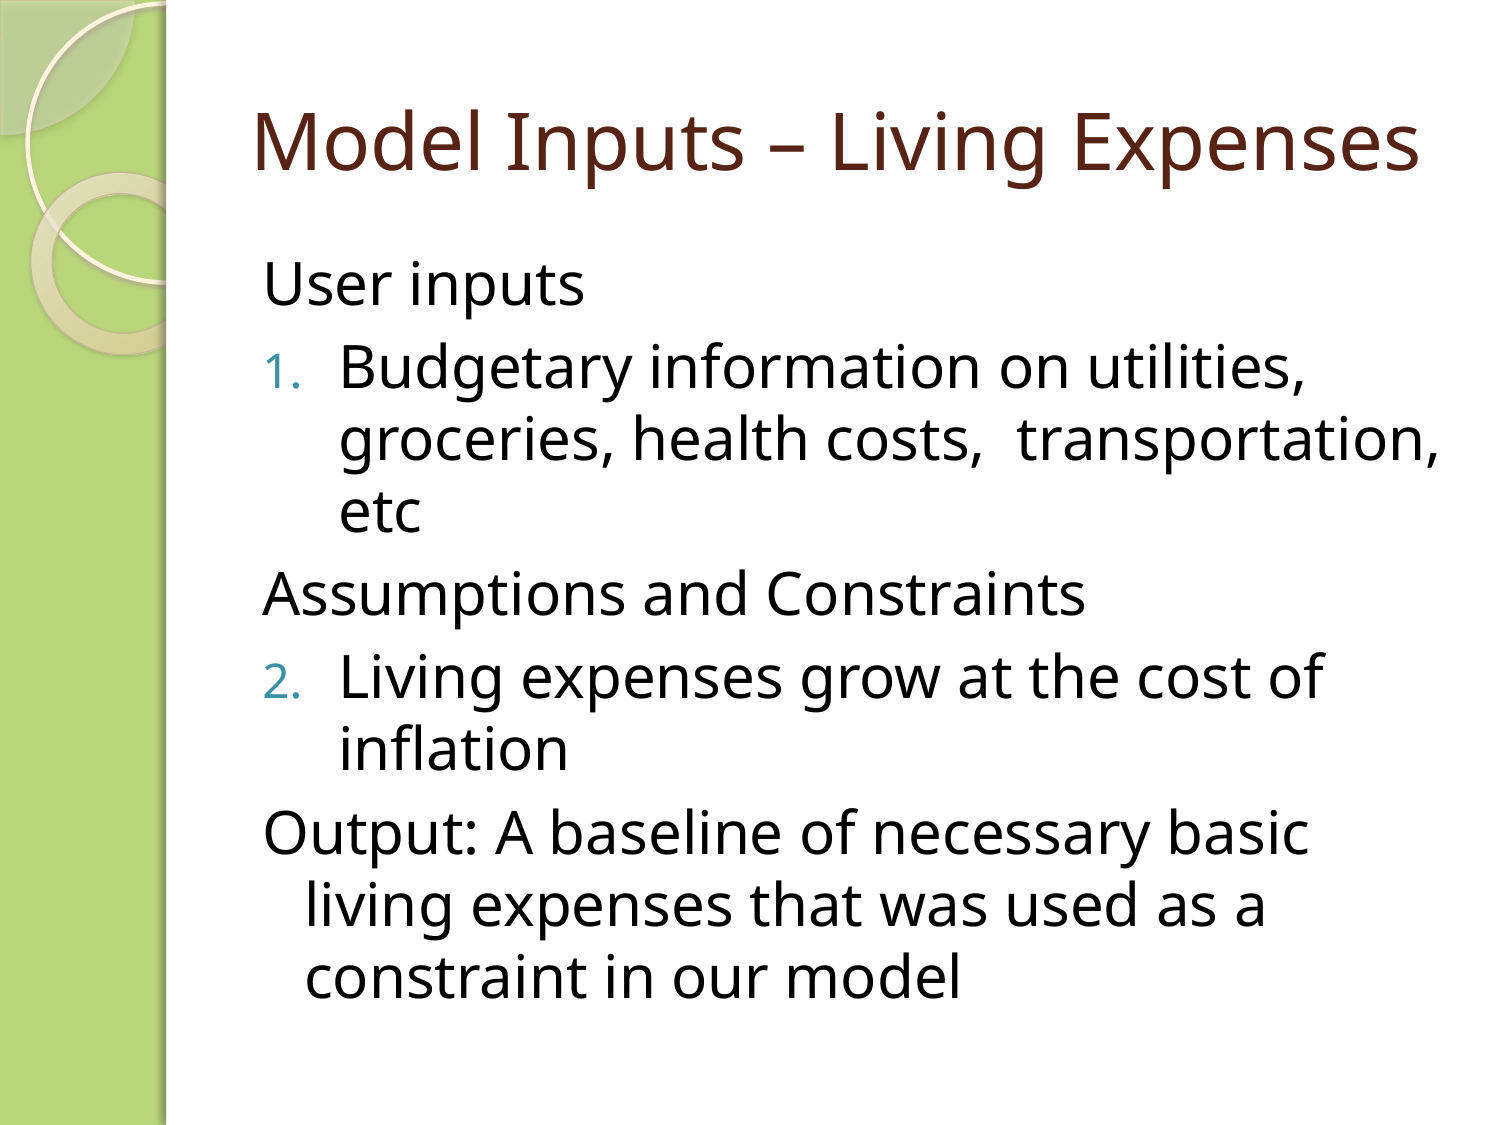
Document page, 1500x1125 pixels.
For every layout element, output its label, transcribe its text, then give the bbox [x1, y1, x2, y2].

list User inputs Budgetary information on utilities, groceries, health costs, transportation, etc Assumptions and Constraints Living expenses grow at the cost of inflation Output: A baseline of necessary basic living expenses that was used as a constraint in our model [235, 237, 1466, 1025]
title Model Inputs – Living Expenses [235, 45, 1466, 233]
